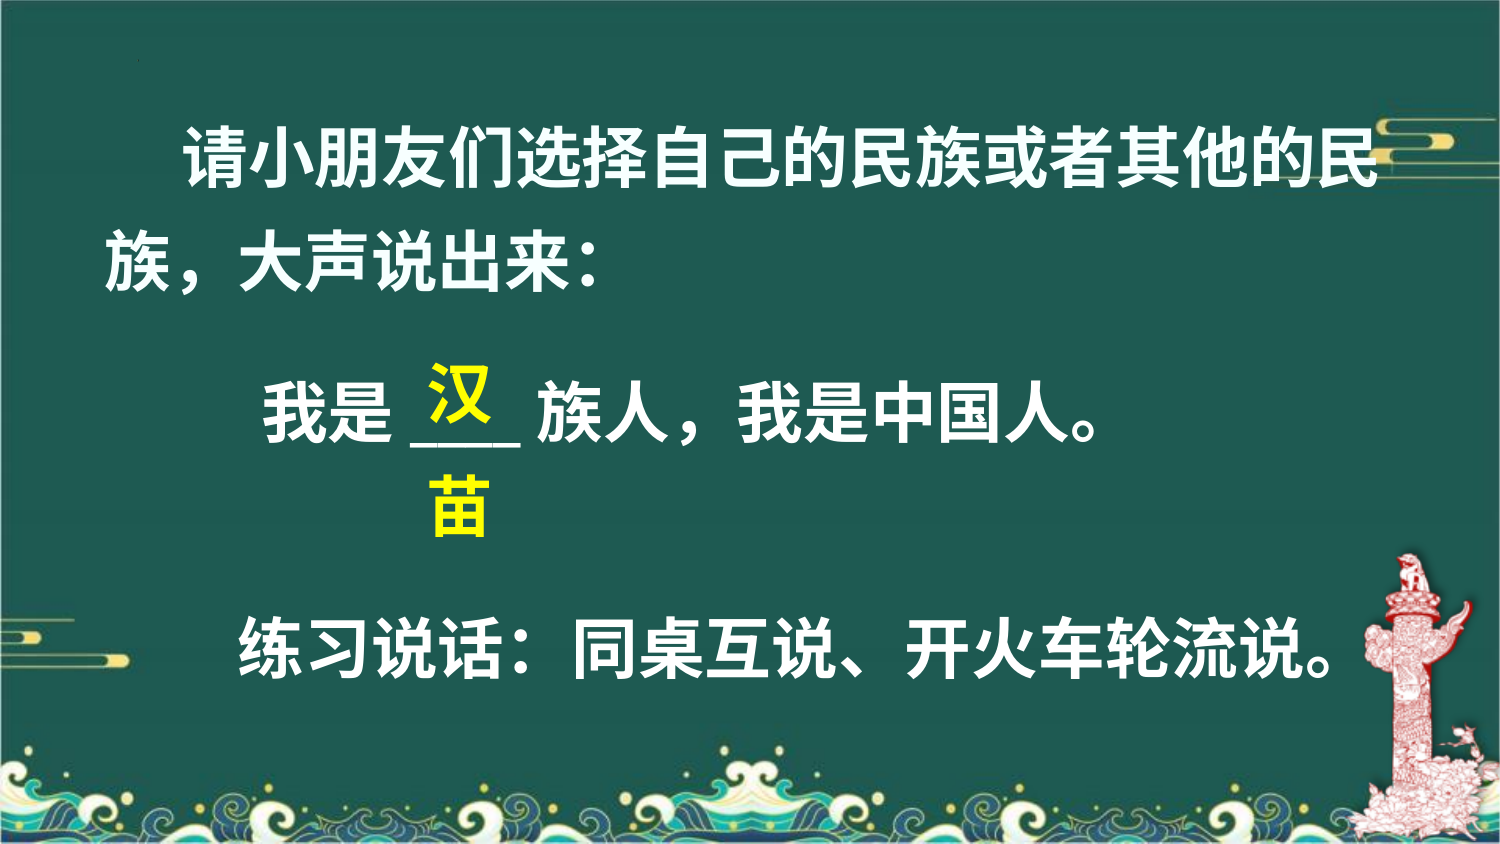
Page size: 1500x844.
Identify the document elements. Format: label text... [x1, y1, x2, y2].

text_box 苗 [419, 433, 550, 553]
picture [0, 0, 1500, 844]
text_box 我是____族人，我是中国人。 [550, 339, 1306, 459]
text_box 请小朋友们选择自己的民族或者其他的民族，大声说出来： [96, 84, 1418, 308]
text_box 练习说话：同桌互说、开火车轮流说。 [230, 575, 1400, 695]
text_box 我是____族人，我是中国人。 [253, 339, 419, 459]
text_box 汉 [419, 320, 561, 440]
